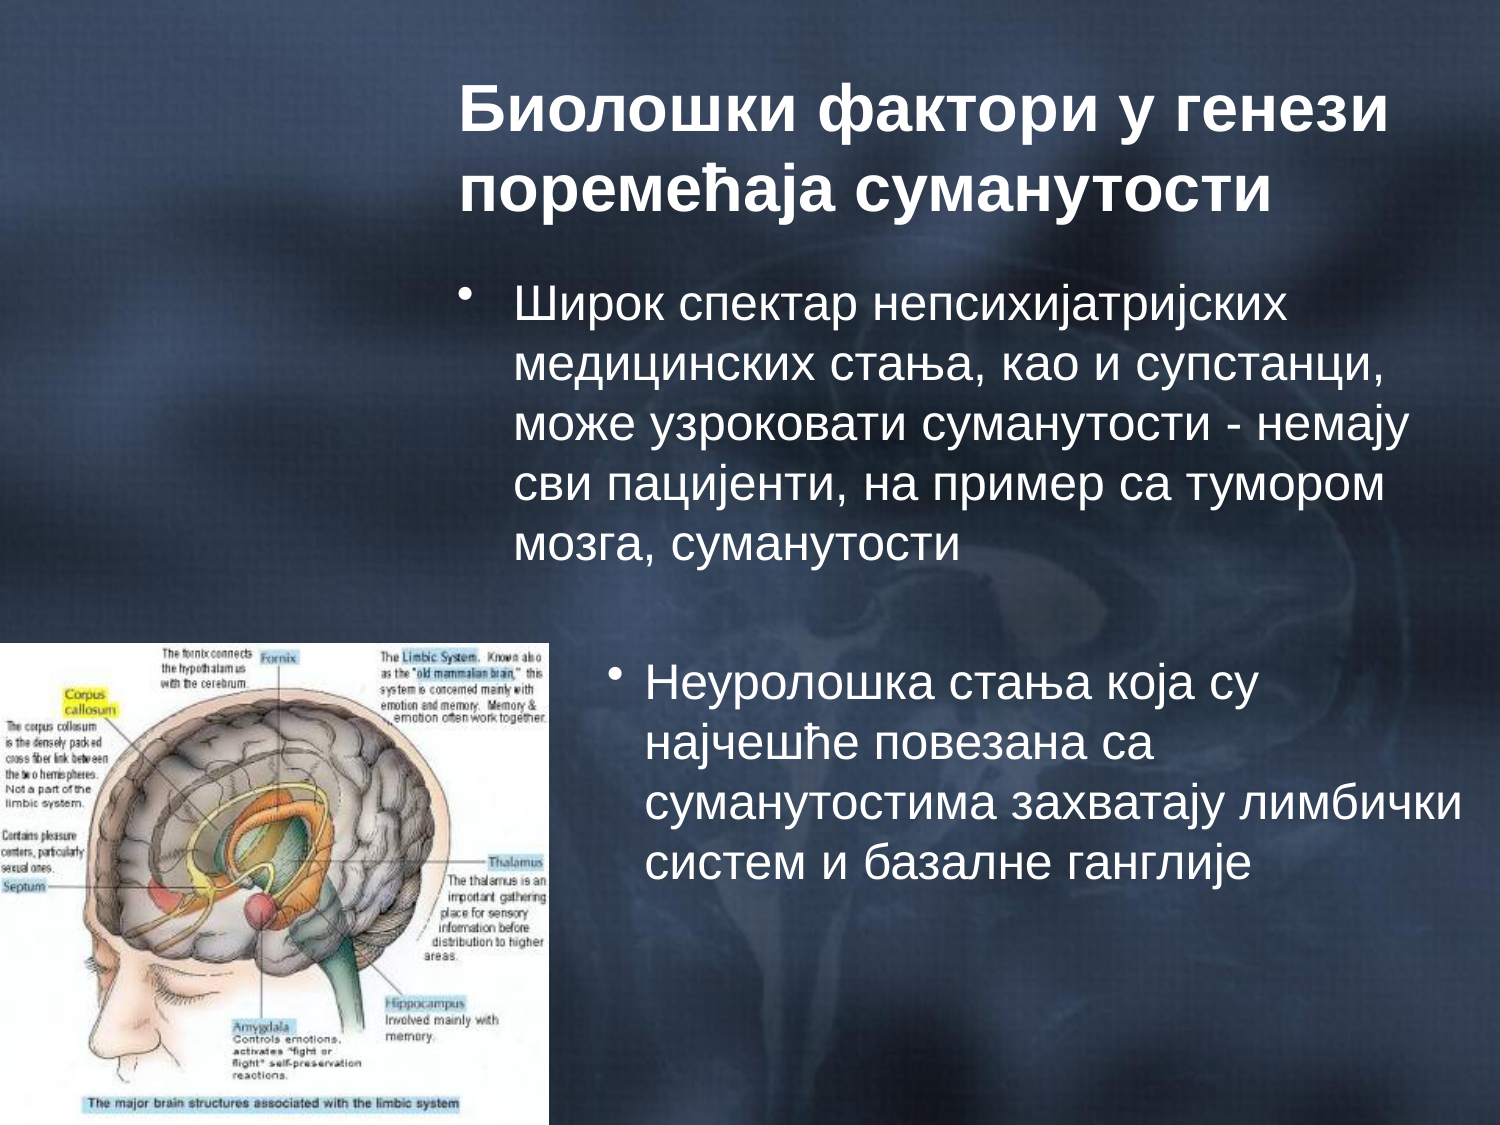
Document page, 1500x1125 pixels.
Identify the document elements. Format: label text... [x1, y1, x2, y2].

title Биолошки фактори у генези поремећаја суманутости [443, 44, 1480, 233]
picture [0, 0, 1500, 1125]
list Широк спектар непсихијатријских медицинских стања, као и супстанци, може узроковати суманутости - немају сви пацијенти, на пример са тумором мозга, суманутости Неуролошка стања која су најчешће повезана са суманутостима захватају лимбички систем и базалне ганглије [441, 262, 1480, 1006]
